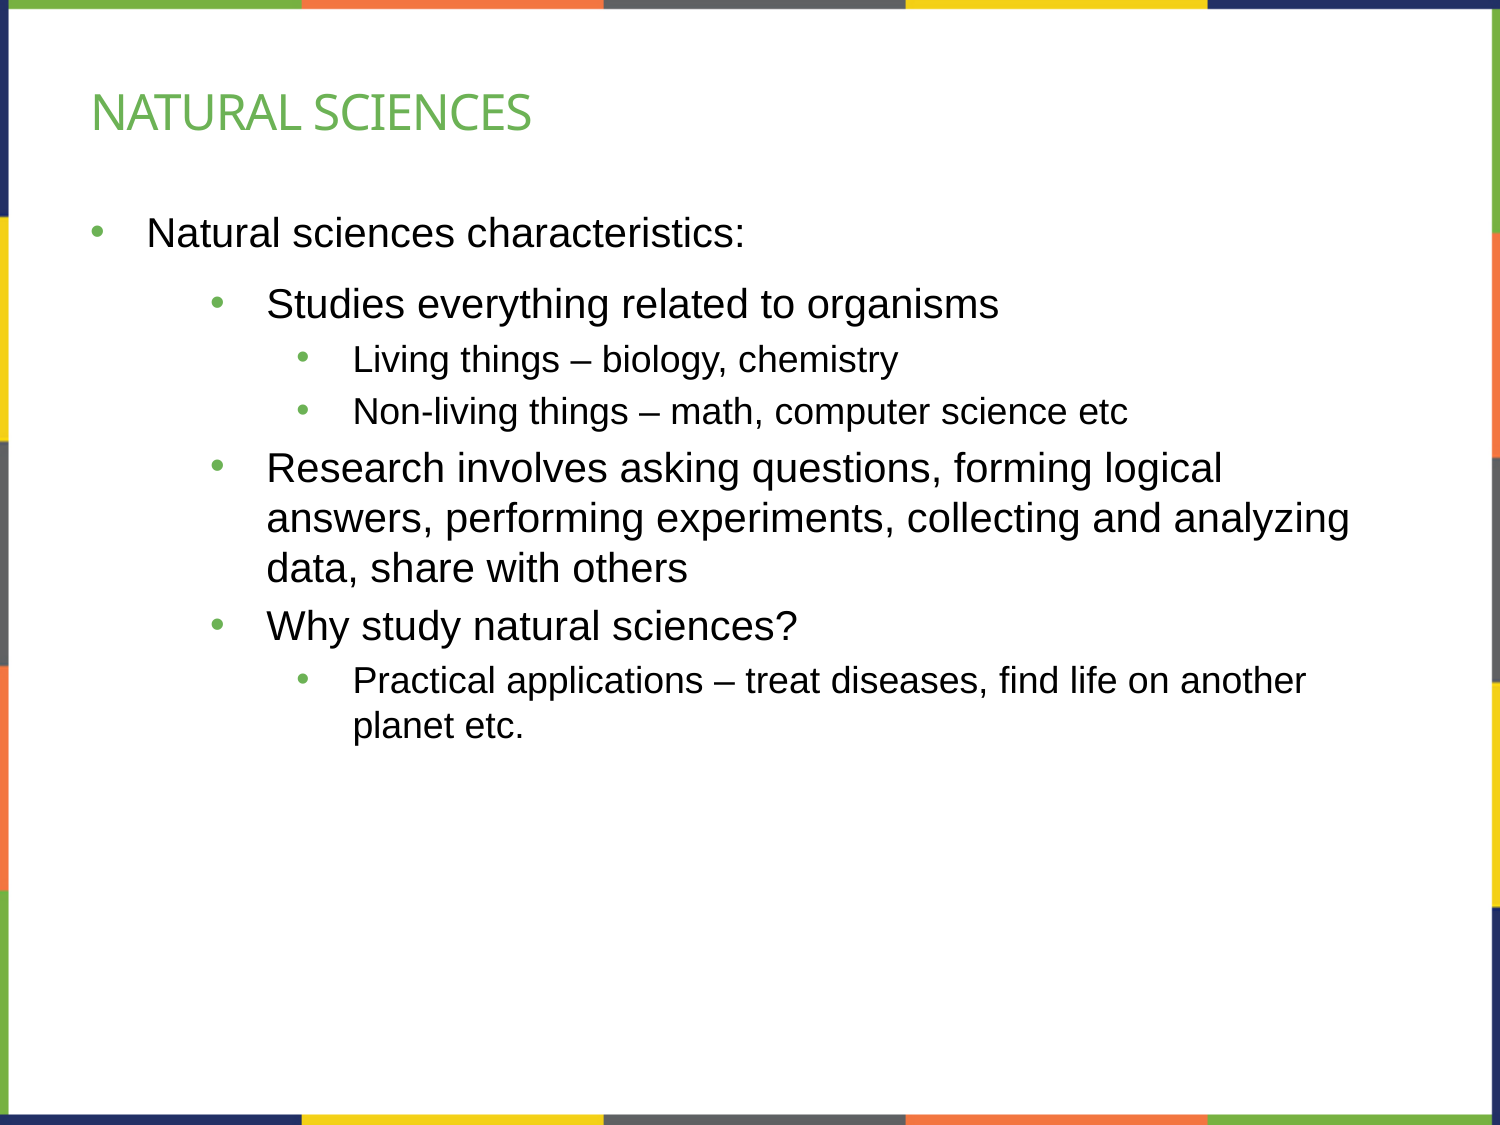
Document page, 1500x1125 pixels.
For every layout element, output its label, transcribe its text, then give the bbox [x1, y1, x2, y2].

picture [0, 0, 1500, 1125]
list Natural sciences characteristics: Studies everything related to organisms Living things – biology, chemistry Non-living things – math, computer science etc Research involves asking questions, forming logical answers, performing experiments, collecting and analyzing data, share with others Why study natural sciences? Practical applications – treat diseases, find life on another planet etc. [75, 198, 1398, 986]
title Natural sciences [75, 39, 1398, 148]
